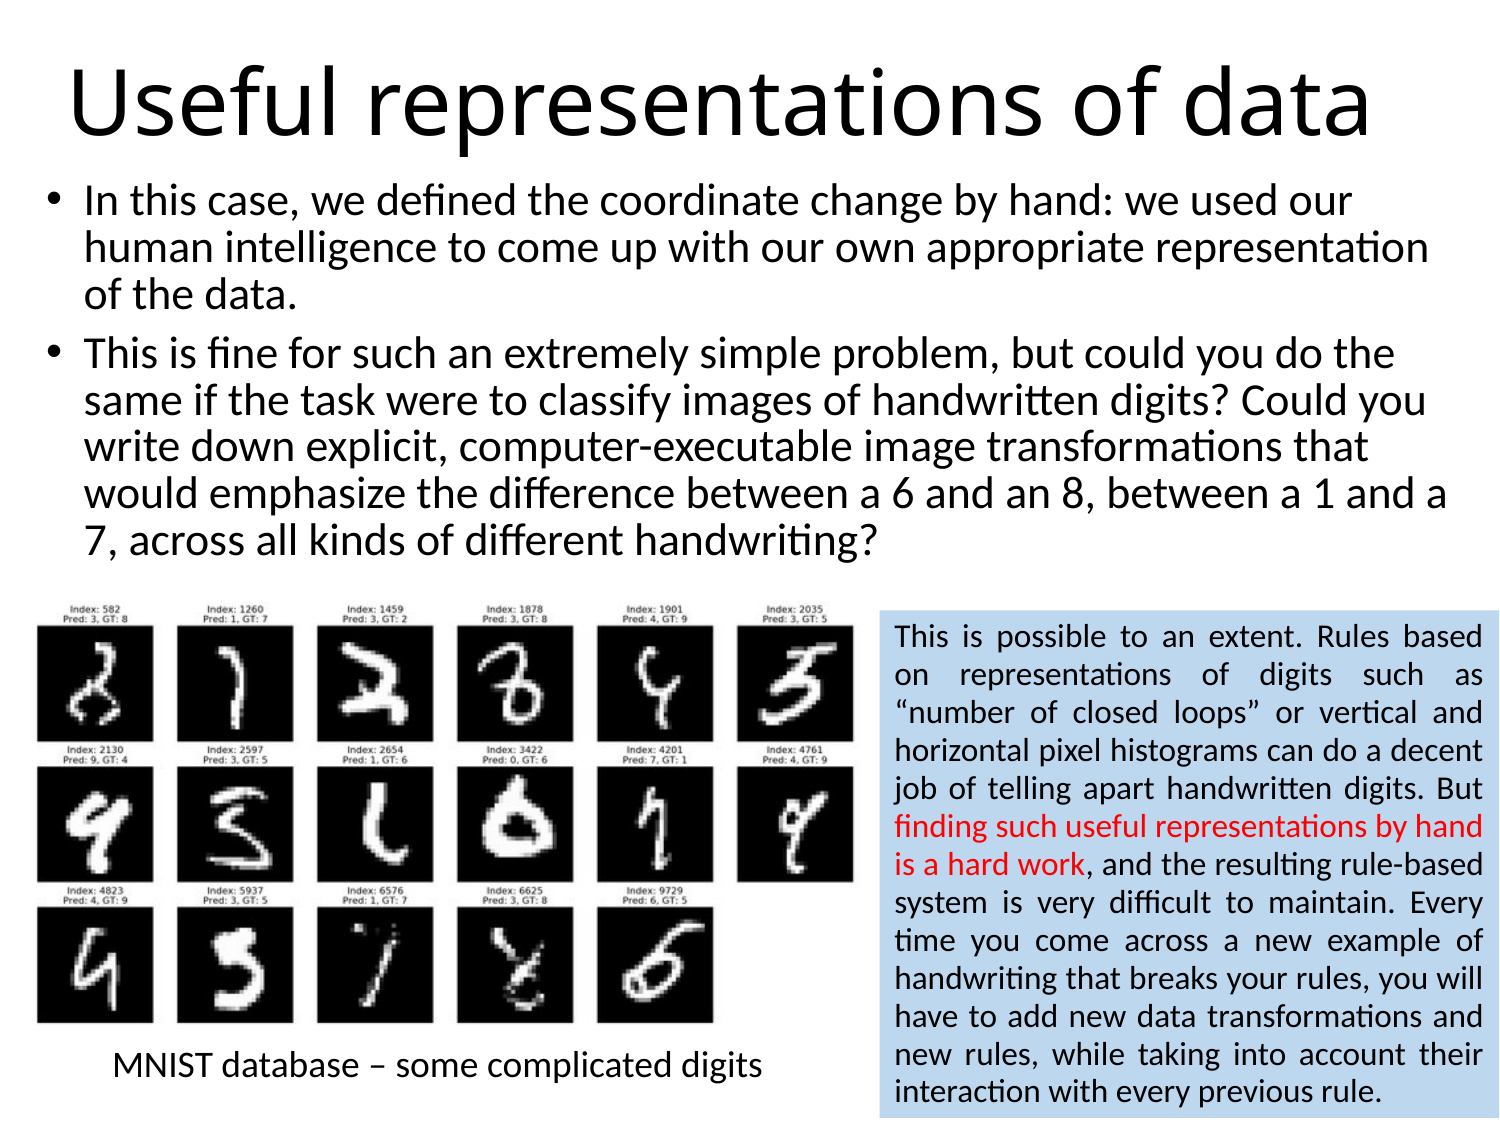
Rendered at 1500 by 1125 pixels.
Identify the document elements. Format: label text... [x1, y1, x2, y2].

picture [15, 594, 861, 1035]
list In this case, we defined the coordinate change by hand: we used our human intelligence to come up with our own appropriate representation of the data. This is fine for such an extremely simple problem, but could you do the same if the task were to classify images of handwritten digits? Could you write down explicit, computer-executable image transformations that would emphasize the difference between a 6 and an 8, between a 1 and a 7, across all kinds of different handwriting? [31, 170, 1482, 638]
text_box MNIST database – some complicated digits [96, 1035, 780, 1092]
title Useful representations of data [51, 45, 1486, 167]
text_box This is possible to an extent. Rules based on representations of digits such as “number of closed loops” or vertical and horizontal pixel histograms can do a decent job of telling apart handwritten digits. But finding such useful representations by hand is a hard work, and the resulting rule-based system is very difficult to maintain. Every time you come across a new example of handwriting that breaks your rules, you will have to add new data transformations and new rules, while taking into account their interaction with every previous rule. [879, 610, 1500, 1118]
